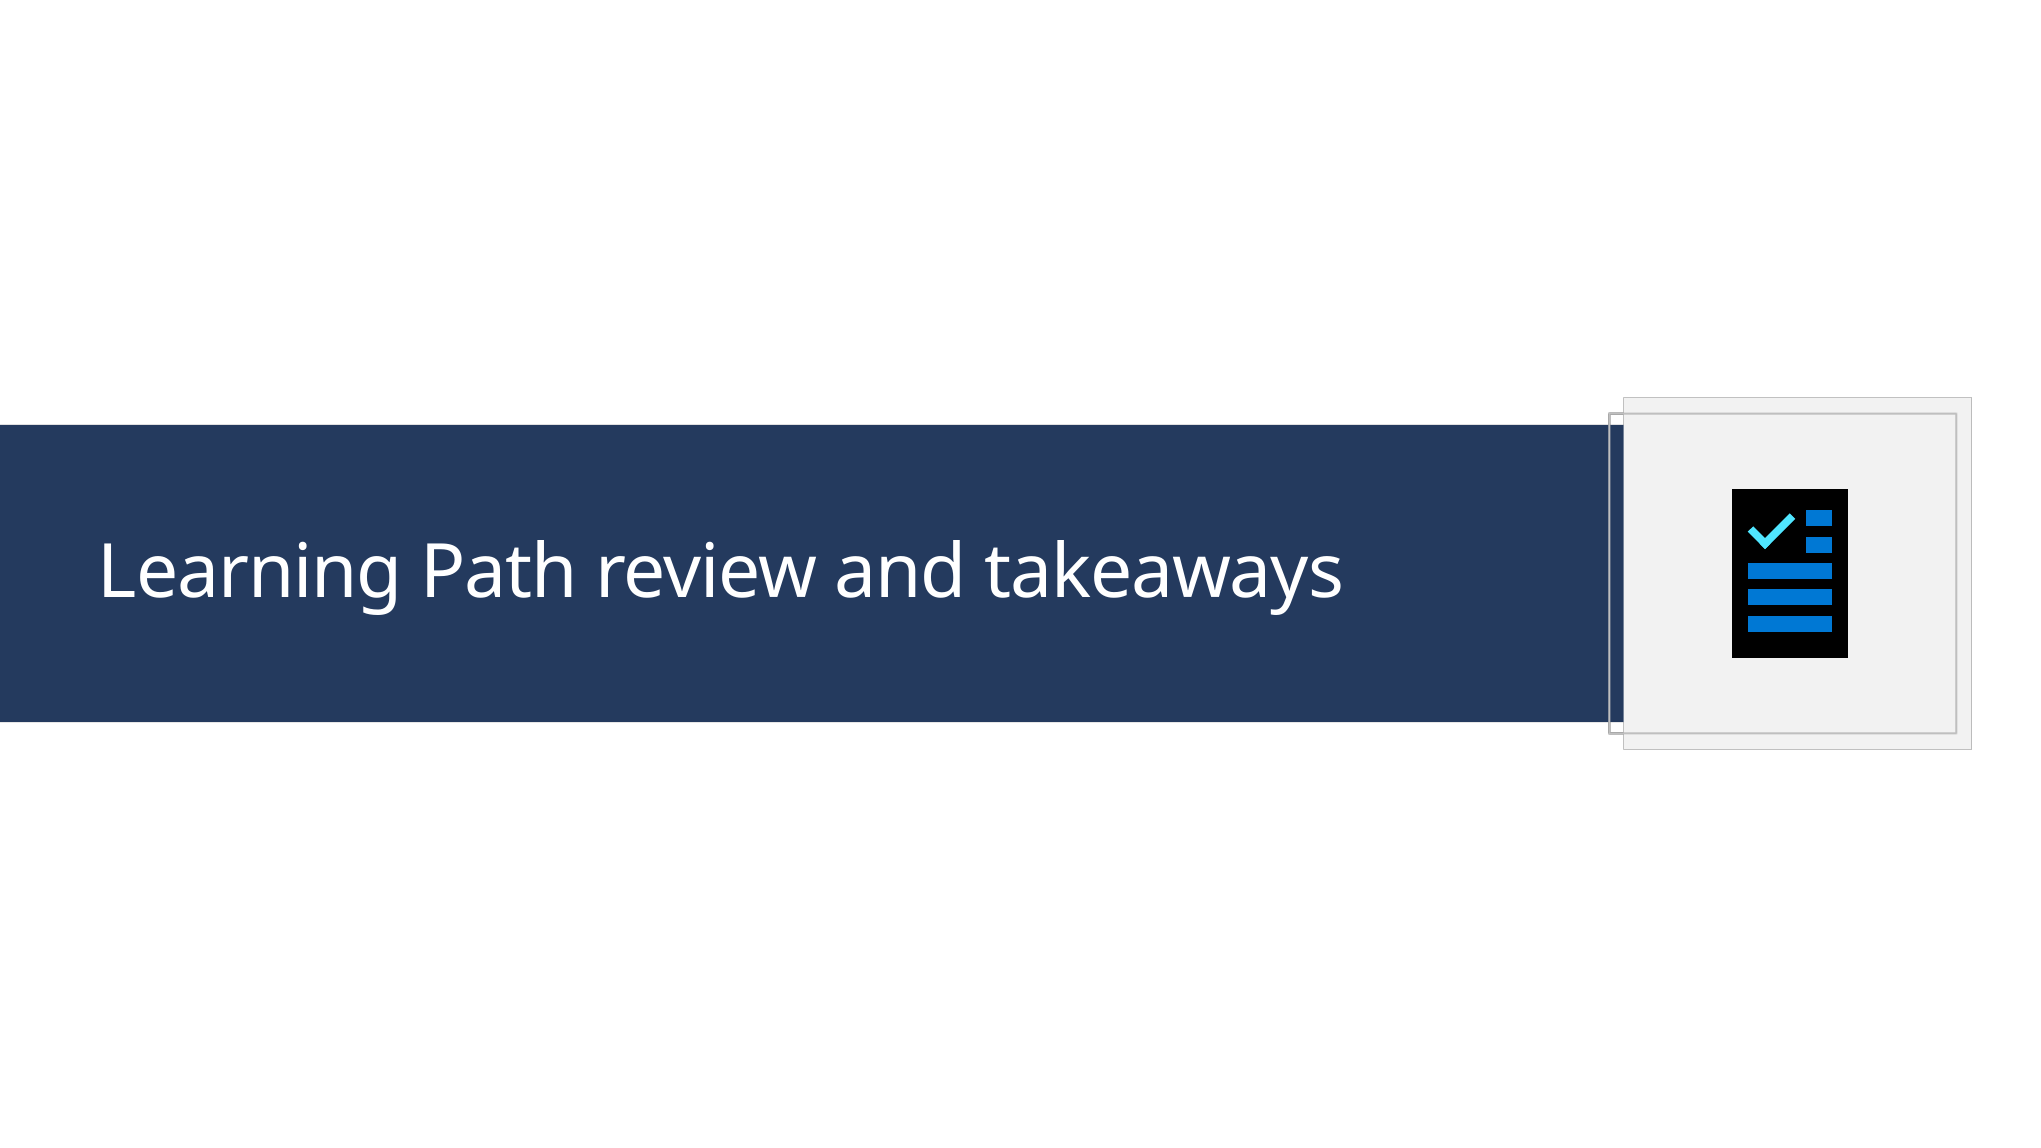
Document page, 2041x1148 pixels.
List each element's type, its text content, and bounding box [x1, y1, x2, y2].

title Learning Path review and takeaways [97, 531, 1586, 616]
picture [0, 0, 2041, 1148]
